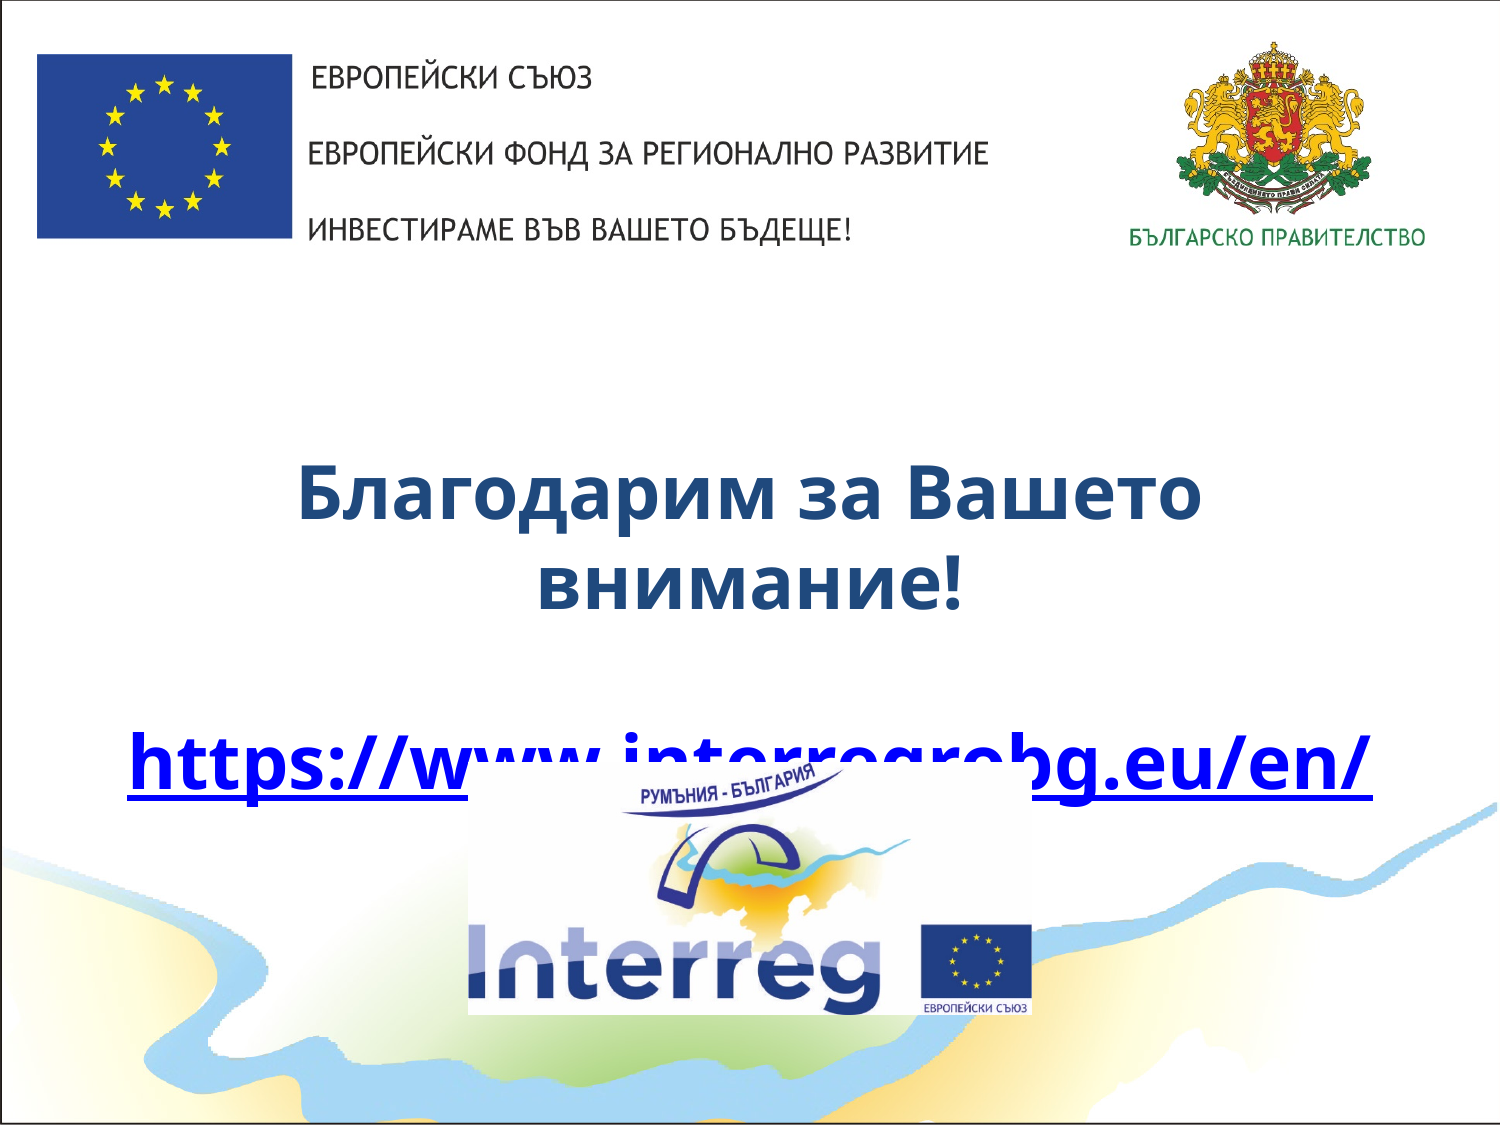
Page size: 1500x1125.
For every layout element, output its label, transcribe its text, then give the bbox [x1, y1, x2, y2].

picture [0, 0, 1500, 1125]
text_box Благодарим за Вашето внимание! https://www.interregrobg.eu/en/ [74, 437, 1425, 825]
